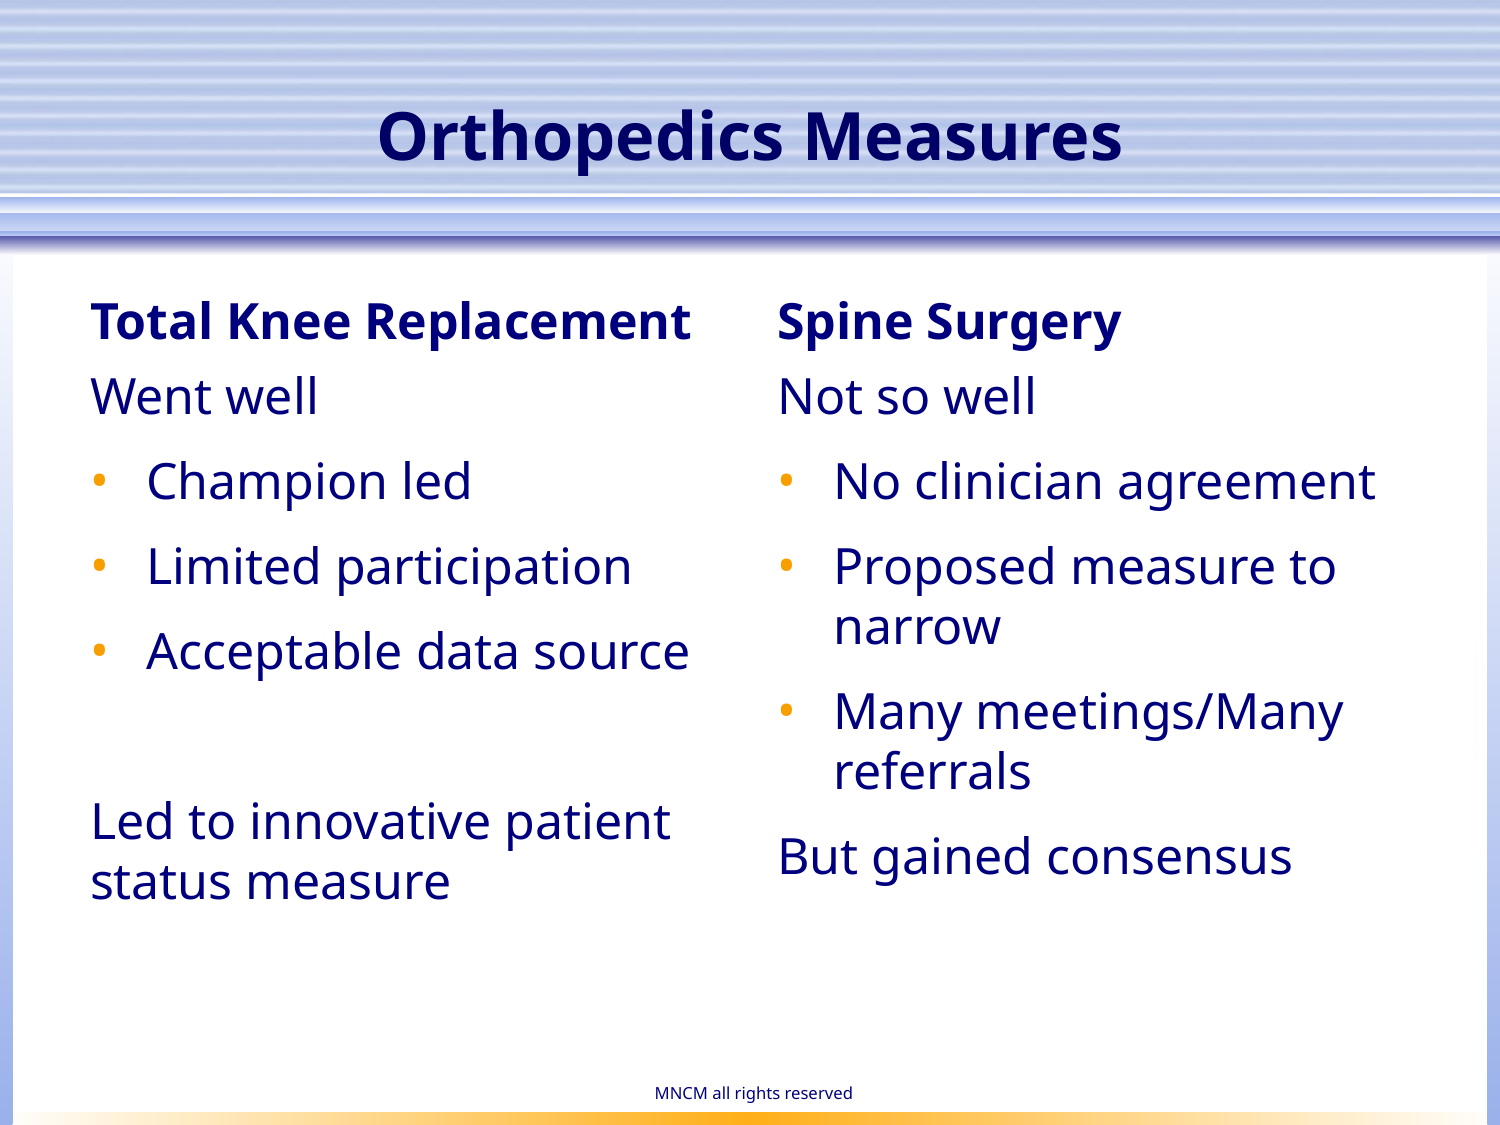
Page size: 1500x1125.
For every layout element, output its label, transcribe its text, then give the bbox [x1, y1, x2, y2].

footer MNCM all rights reserved [137, 1074, 1376, 1103]
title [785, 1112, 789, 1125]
title Orthopedics Measures [74, 44, 1426, 233]
list Not so well No clinician agreement Proposed measure to narrow Many meetings/Many referrals But gained consensus [761, 356, 1426, 1006]
list Went well Champion led Limited participation Acceptable data source Led to innovative patient status measure [74, 356, 738, 1006]
list Spine Surgery [761, 251, 1426, 356]
picture [0, 0, 1500, 193]
list Total Knee Replacement [74, 251, 738, 356]
